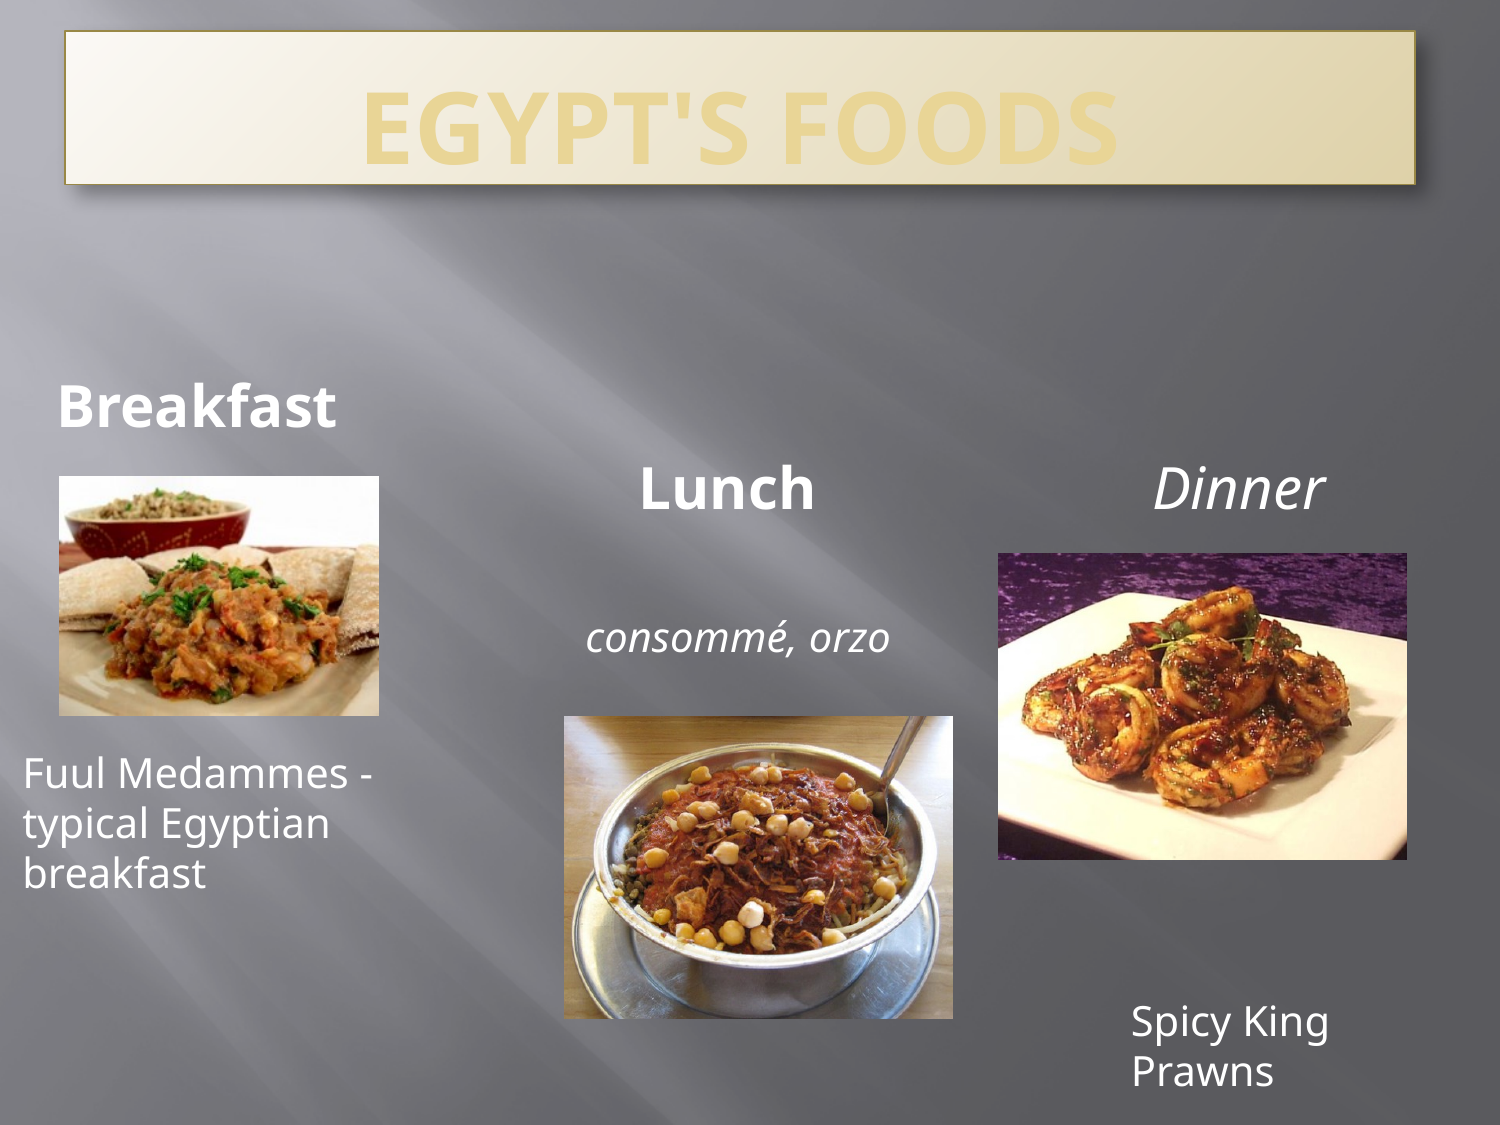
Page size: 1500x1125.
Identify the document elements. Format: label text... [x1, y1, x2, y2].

picture [564, 715, 953, 1019]
title Egypt's foods [64, 30, 1416, 185]
text_box Spicy King Prawns [1116, 987, 1376, 1125]
text_box Fuul Medammes - typical Egyptian breakfast [7, 739, 502, 905]
picture [997, 553, 1408, 860]
picture [59, 476, 379, 717]
subtitle Breakfast Lunch Dinner consommé, orzo [41, 361, 1436, 1071]
